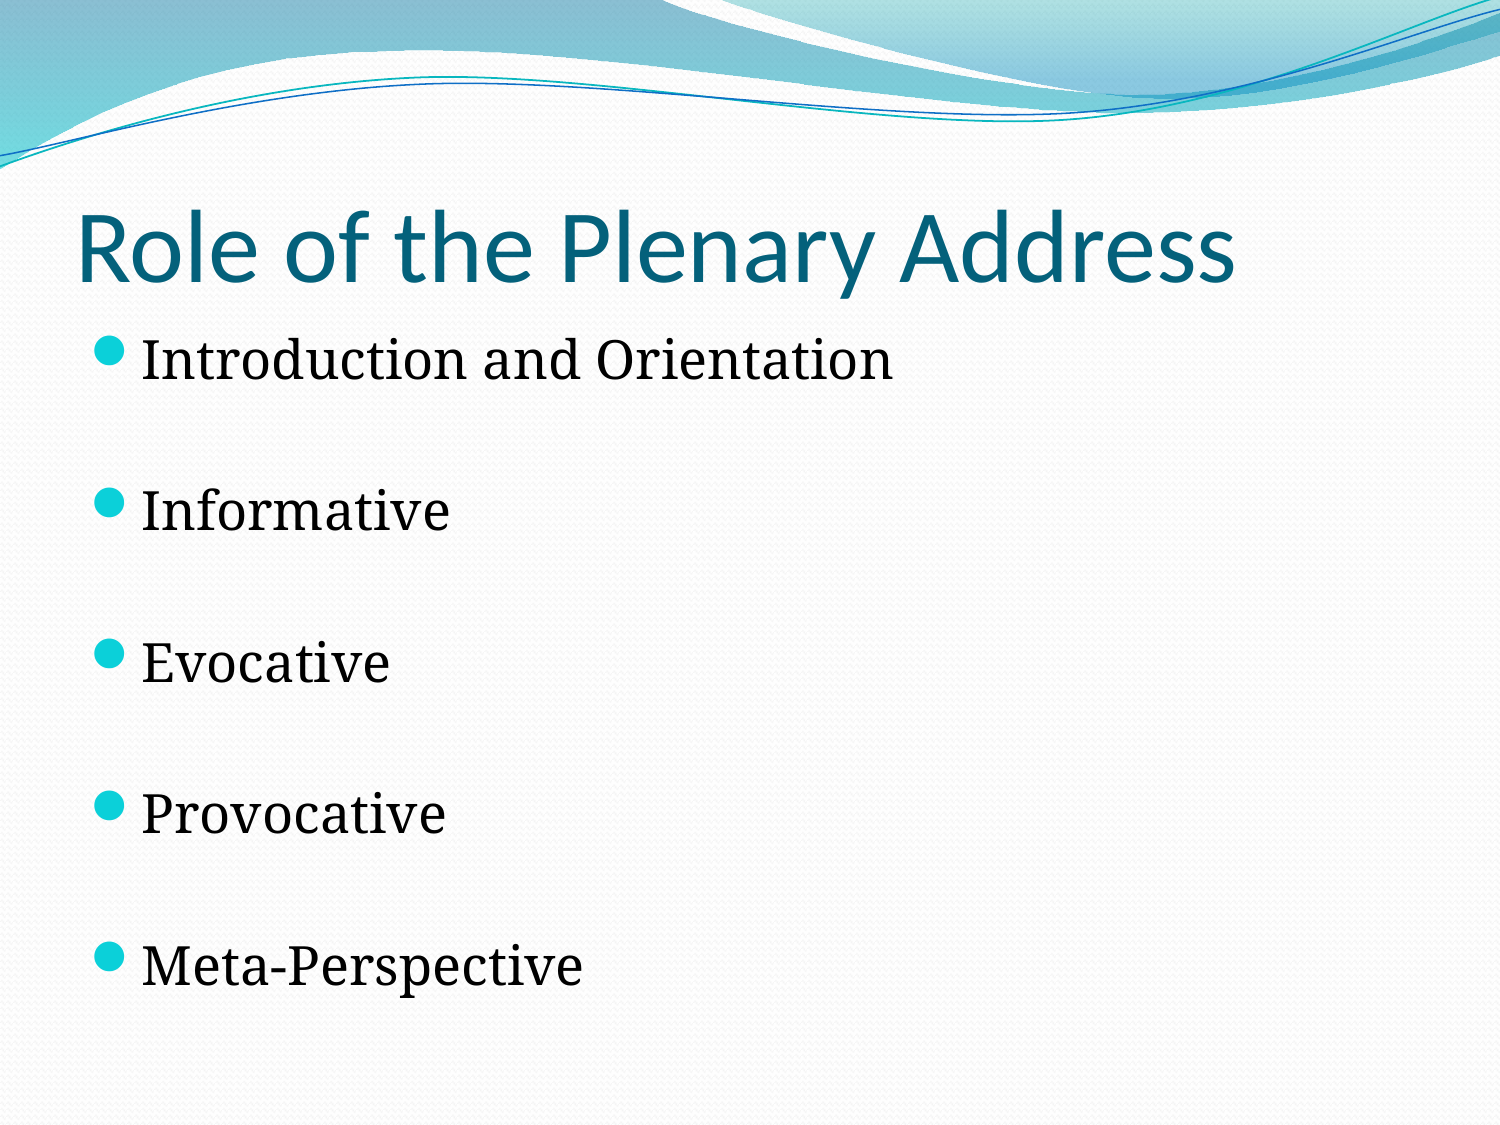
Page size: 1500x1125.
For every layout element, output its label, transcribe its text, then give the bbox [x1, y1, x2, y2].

title Role of the Plenary Address [74, 115, 1426, 304]
list Introduction and Orientation Informative Evocative Provocative Meta-Perspective [74, 317, 1426, 1038]
